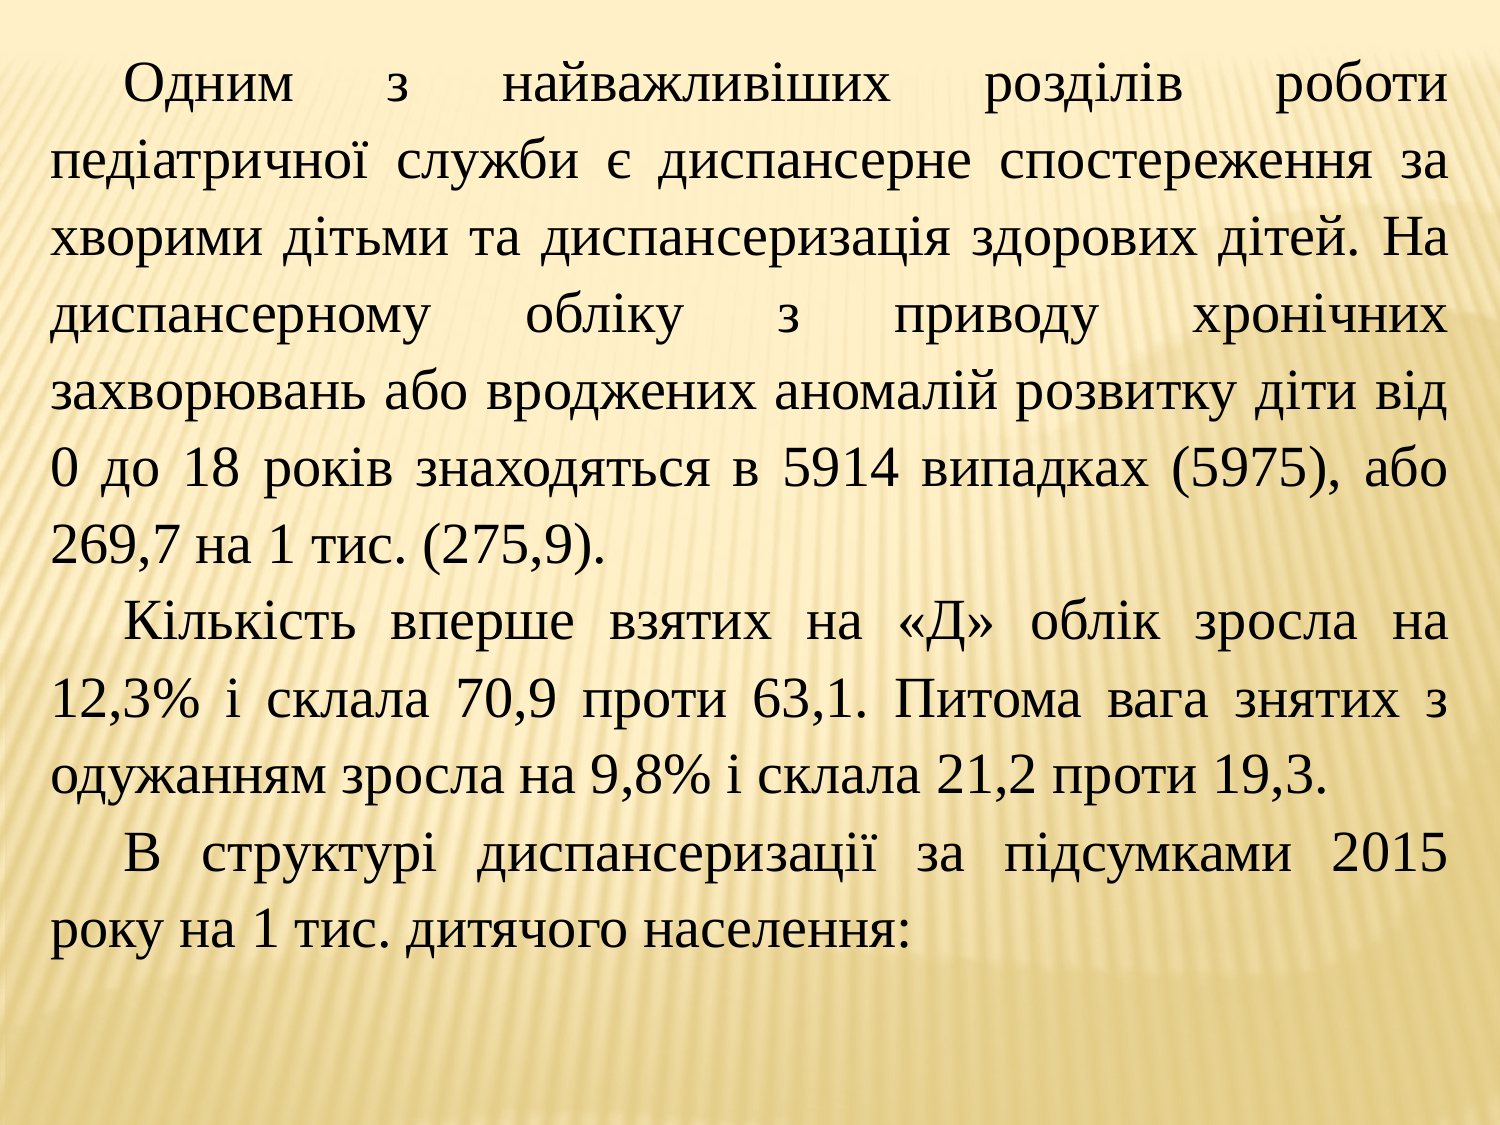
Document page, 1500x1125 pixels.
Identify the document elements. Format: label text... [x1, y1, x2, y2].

text_box Одним з найважливіших розділів роботи педіатричної служби є диспансерне спостереження за хворими дітьми та диспансеризація здорових дітей. На диспансерному обліку з приводу хронічних захворювань або вроджених аномалій розвитку діти від 0 до 18 років знаходяться в 5914 випадках (5975), або 269,7 на 1 тис. (275,9). Кількість вперше взятих на «Д» облік зросла на 12,3% і склала 70,9 проти 63,1. Питома вага знятих з одужанням зросла на 9,8% і склала 21,2 проти 19,3. В структурі диспансеризації за підсумками 2015 року на 1 тис. дитячого населення: [35, 28, 1465, 1037]
